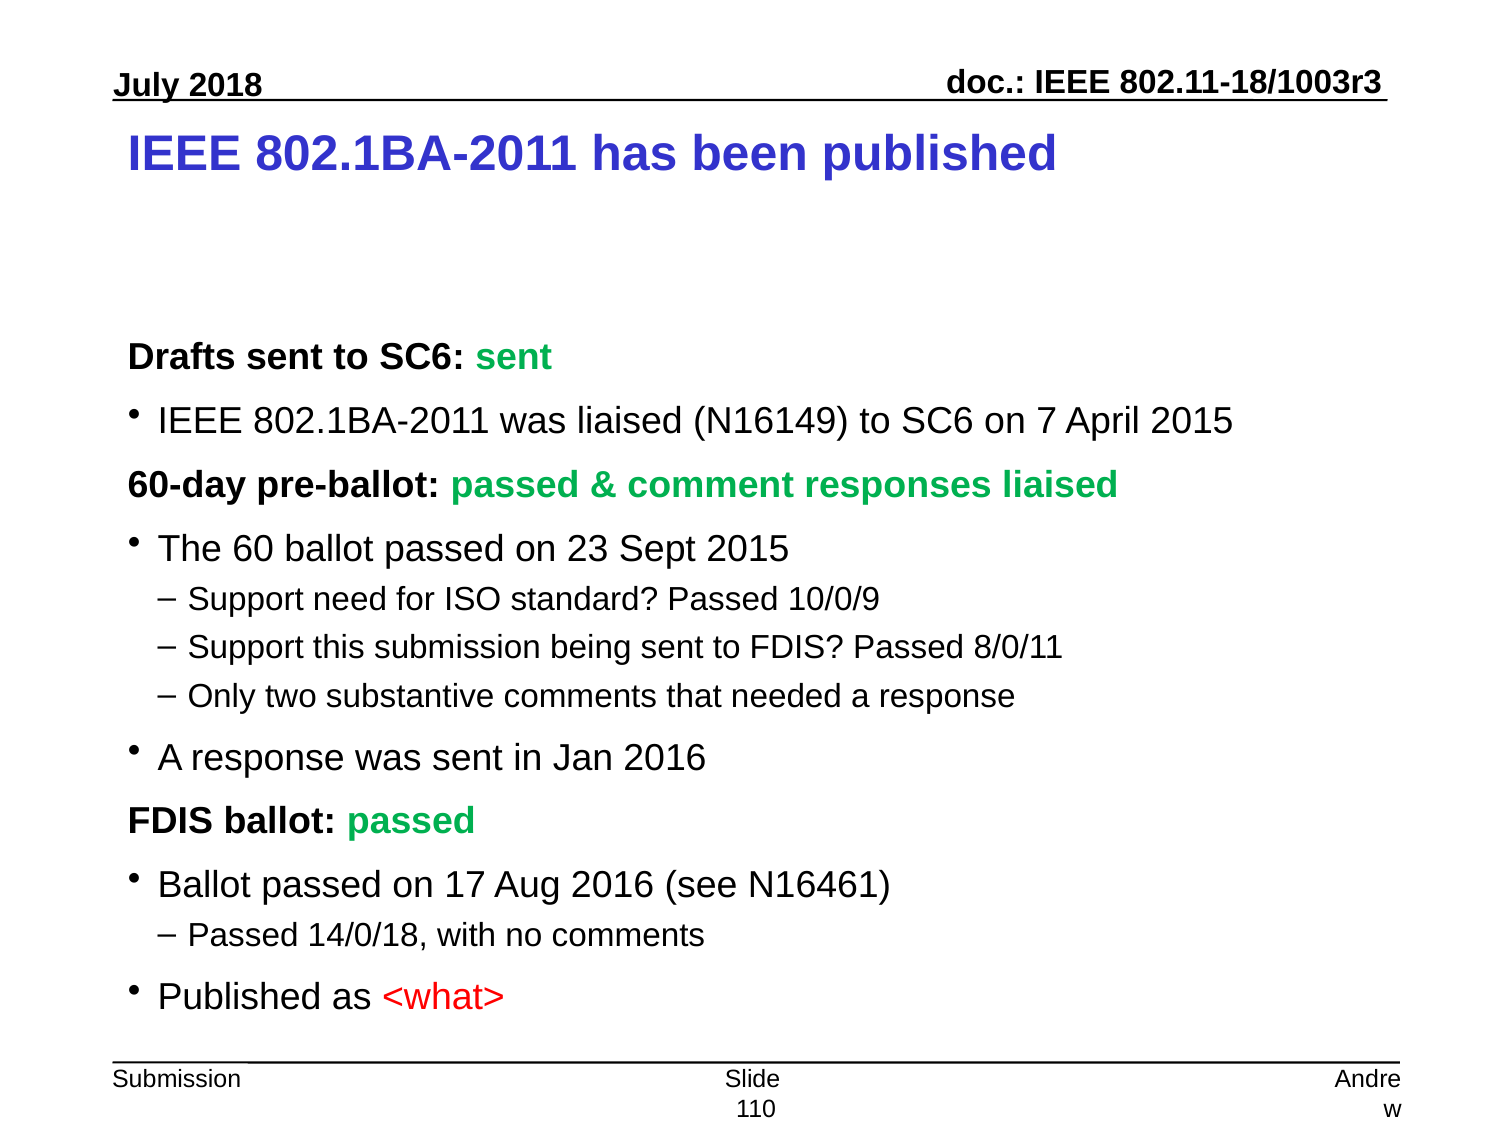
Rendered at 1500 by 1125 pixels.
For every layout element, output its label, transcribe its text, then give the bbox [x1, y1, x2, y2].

title IEEE 802.1BA-2011 has been published [112, 112, 1388, 288]
list Drafts sent to SC6: sent IEEE 802.1BA-2011 was liaised (N16149) to SC6 on 7 April 2015 60-day pre-ballot: passed & comment responses liaised The 60 ballot passed on 23 Sept 2015 Support need for ISO standard? Passed 10/0/9 Support this submission being sent to FDIS? Passed 8/0/11 Only two substantive comments that needed a response A response was sent in Jan 2016 FDIS ballot: passed Ballot passed on 17 Aug 2016 (see N16461) Passed 14/0/18, with no comments Published as <what> [112, 324, 1388, 1000]
slide_number Slide 110 [709, 1061, 803, 1093]
footer Andrew Myles, Cisco [1320, 1061, 1402, 1093]
